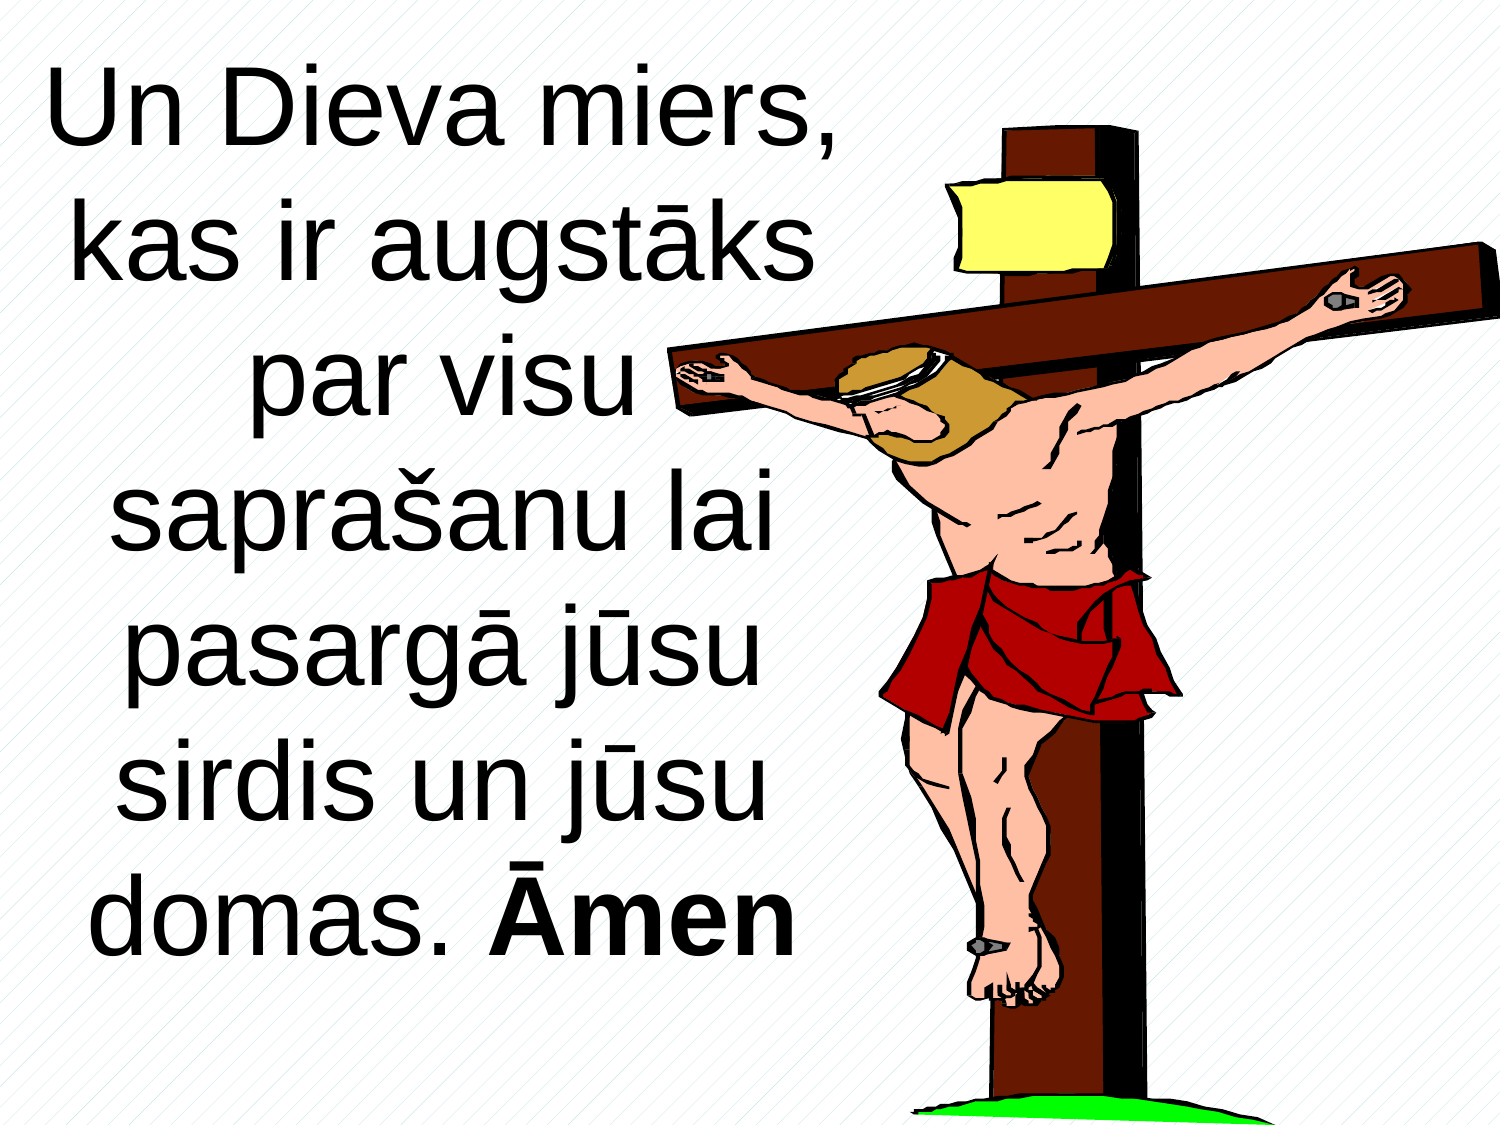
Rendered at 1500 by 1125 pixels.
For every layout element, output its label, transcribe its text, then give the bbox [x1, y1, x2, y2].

picture [662, 125, 1500, 1125]
title Un Dieva miers, kas ir augstāks par visu saprašanu lai pasargā jūsu sirdis un jūsu domas. Āmen [17, 479, 657, 668]
